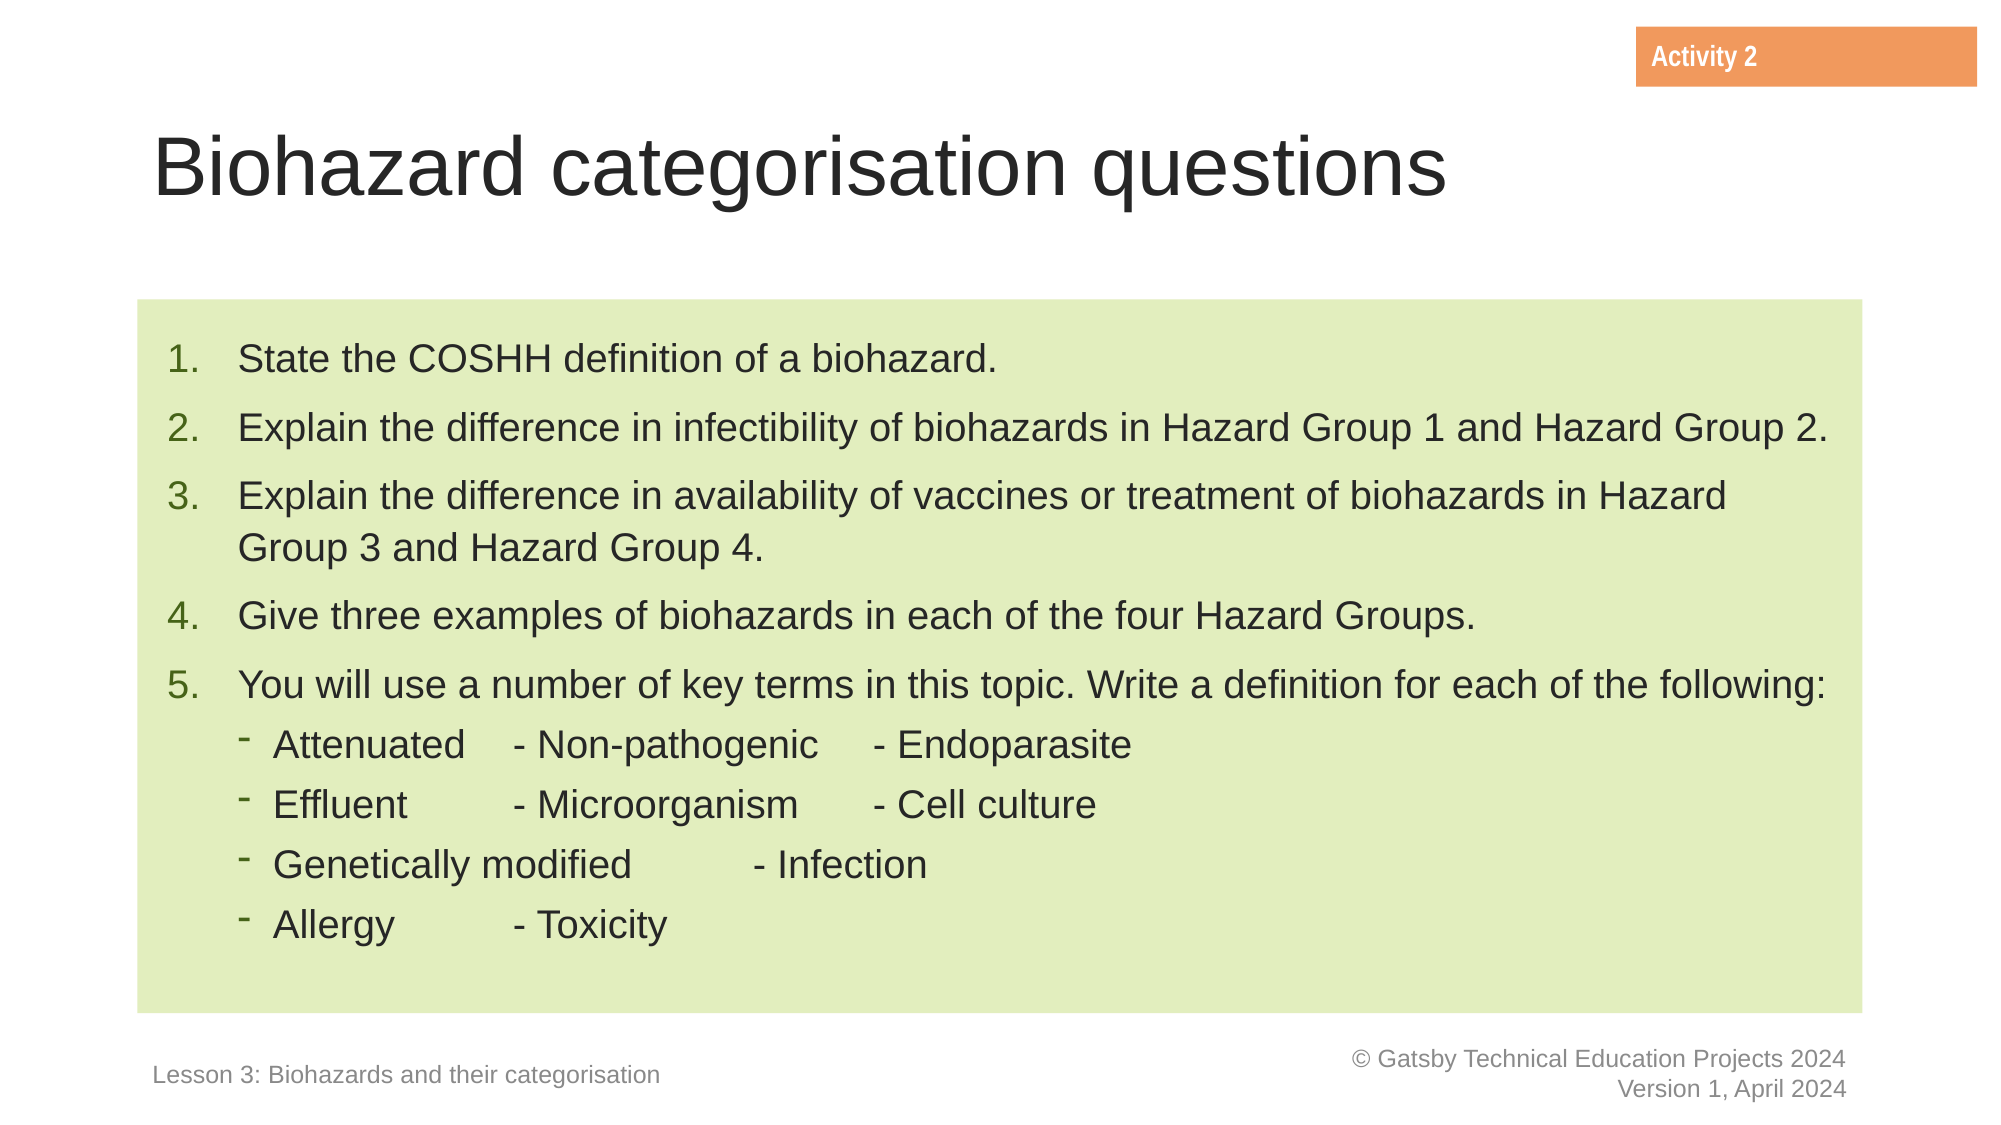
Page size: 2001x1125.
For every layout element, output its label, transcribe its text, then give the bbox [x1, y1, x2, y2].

list State the COSHH definition of a biohazard. Explain the difference in infectibility of biohazards in Hazard Group 1 and Hazard Group 2. Explain the difference in availability of vaccines or treatment of biohazards in Hazard Group 3 and Hazard Group 4. Give three examples of biohazards in each of the four Hazard Groups. You will use a number of key terms in this topic. Write a definition for each of the following: Attenuated - Non-pathogenic - Endoparasite Effluent - Microorganism - Cell culture Genetically modified - Infection Allergy - Toxicity [137, 299, 1863, 1014]
list Lesson 3: Biohazards and their categorisation [137, 1042, 829, 1103]
list Activity 2 [1636, 26, 1978, 87]
title Biohazard categorisation questions [137, 59, 1863, 278]
